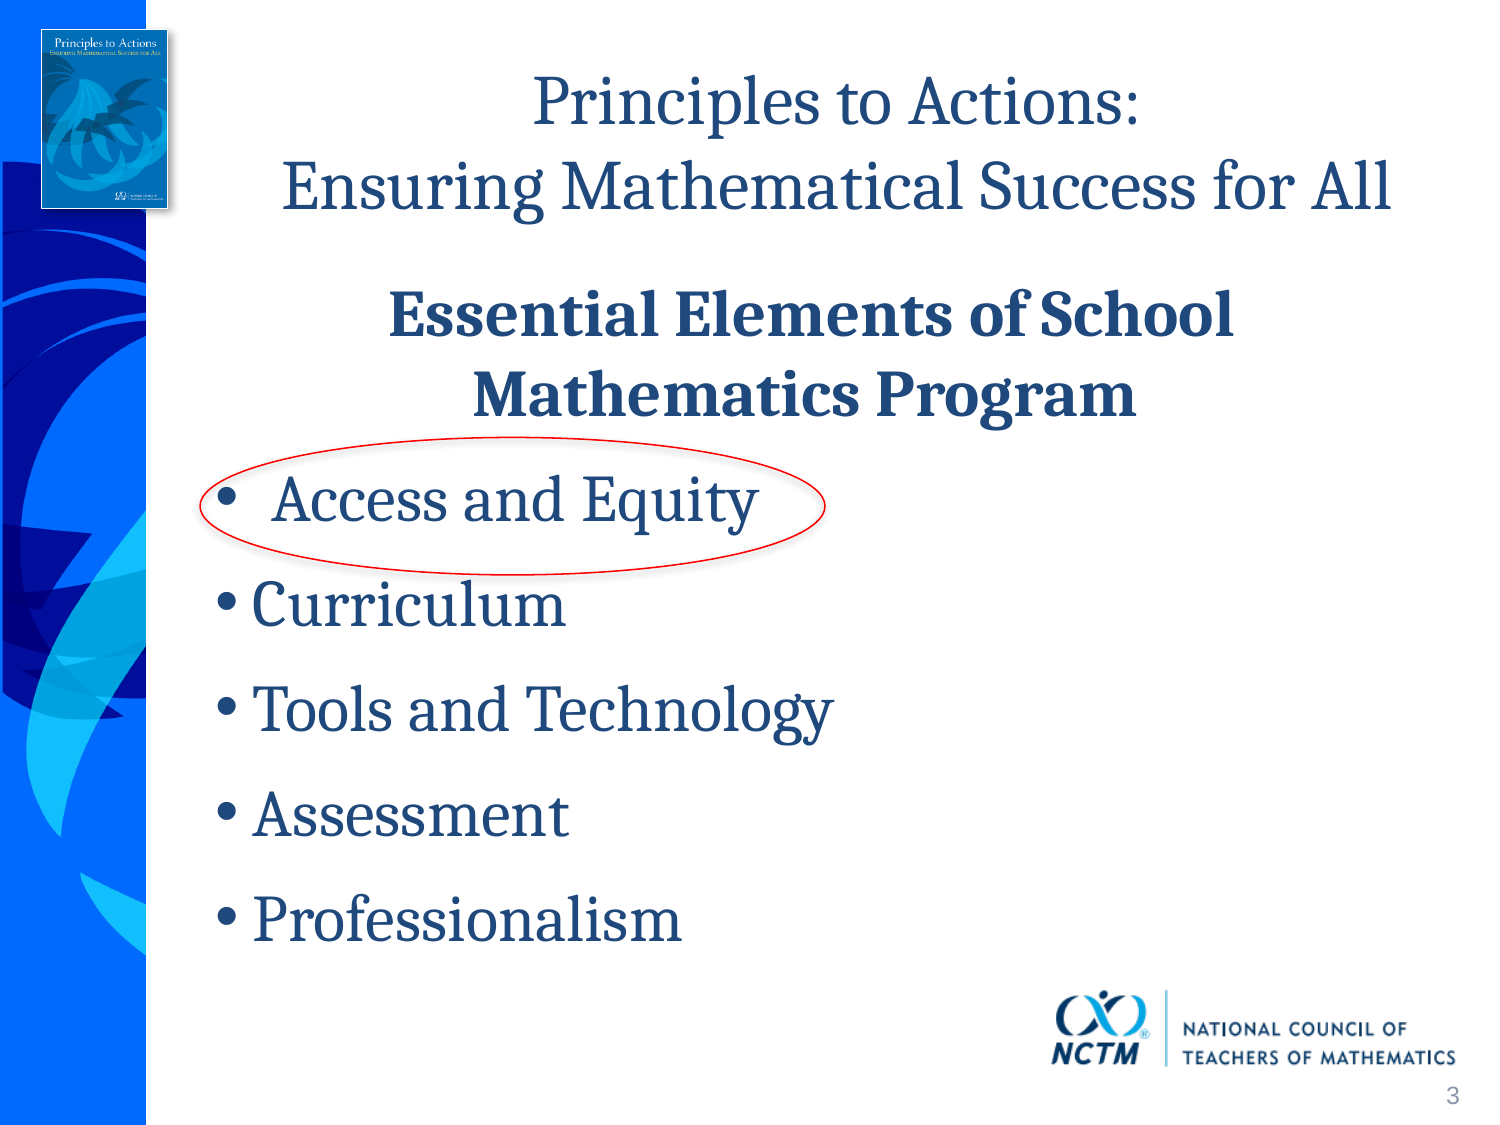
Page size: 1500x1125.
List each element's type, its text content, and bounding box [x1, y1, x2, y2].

picture [42, 30, 167, 208]
slide_number 3 [1125, 1065, 1475, 1125]
title Principles to Actions: Ensuring Mathematical Success for All [200, 45, 1475, 233]
text_box [199, 436, 826, 576]
picture [0, 0, 146, 1125]
list Essential Elements of School Mathematics Program Access and Equity Curriculum Tools and Technology Assessment Professionalism [200, 262, 1425, 963]
